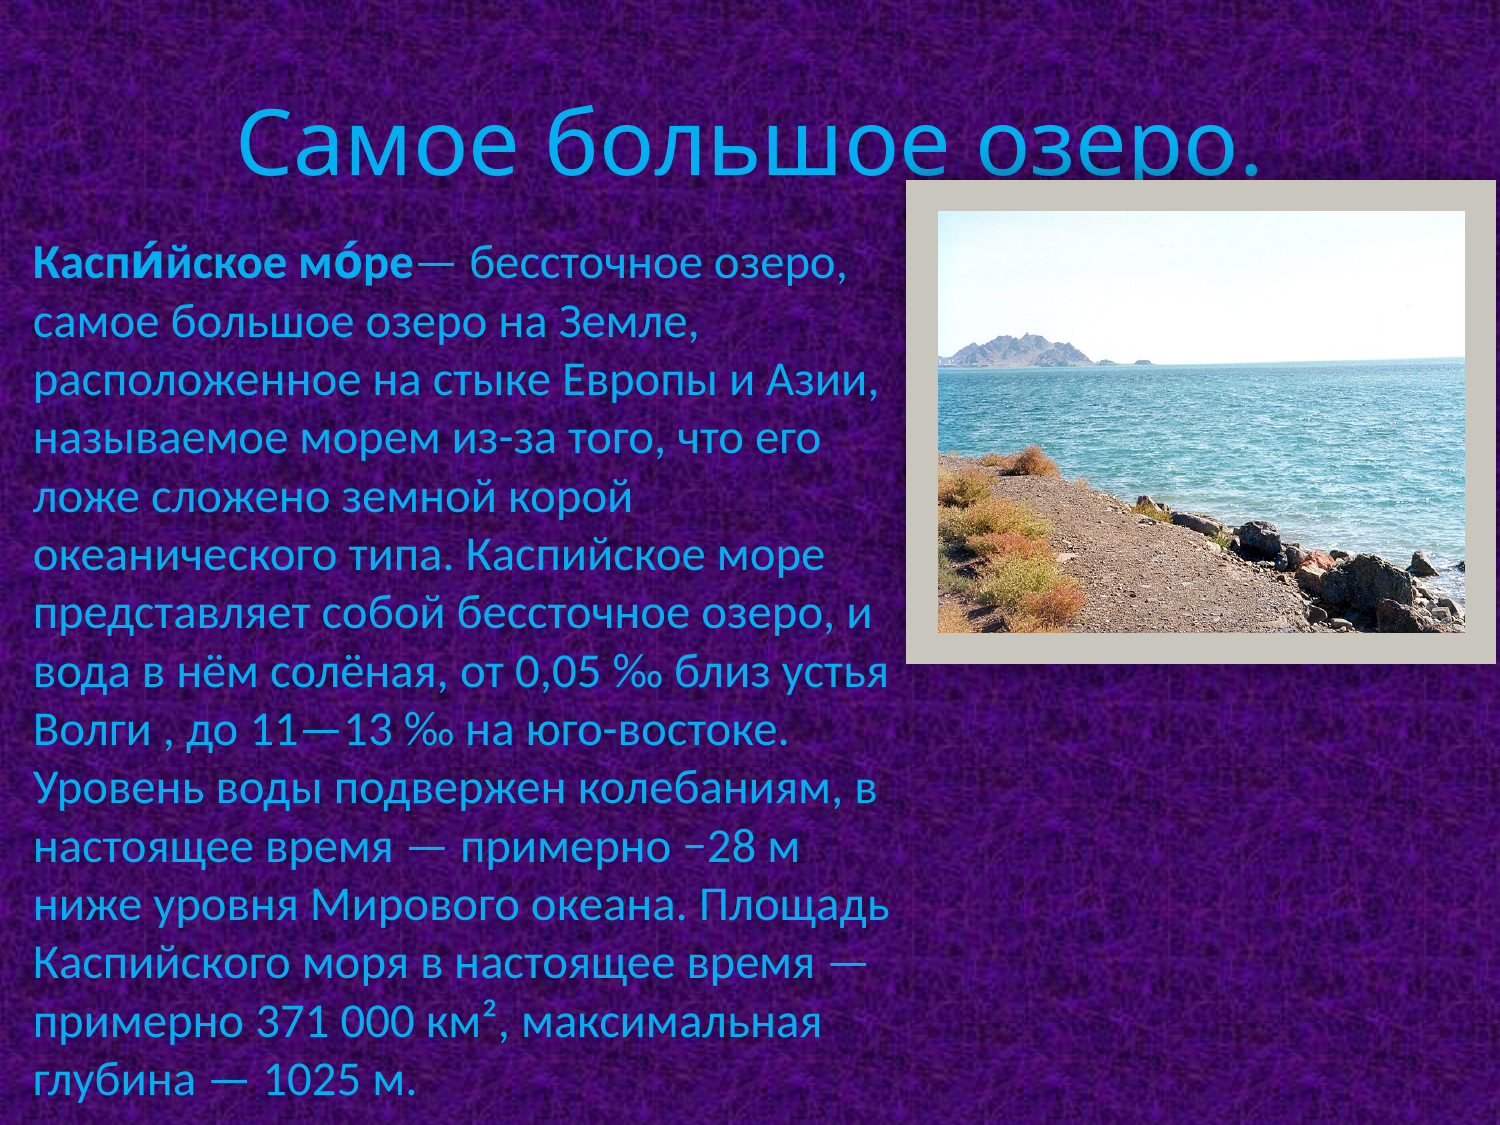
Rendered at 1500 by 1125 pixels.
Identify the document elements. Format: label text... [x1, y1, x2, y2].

title Самое большое озеро. [75, 45, 1425, 222]
list Каспи́йское мо́ре— бессточное озеро, самое большое озеро на Земле, расположенное на стыке Европы и Азии, называемое морем из-за того, что его ложе сложено земной корой океанического типа. Каспийское море представляет собой бессточное озеро, и вода в нём солёная, от 0,05 ‰ близ устья Волги , до 11—13 ‰ на юго-востоке. Уровень воды подвержен колебаниям, в настоящее время — примерно −28 м ниже уровня Мирового океана. Площадь Каспийского моря в настоящее время — примерно 371 000 км², максимальная глубина — 1025 м. [0, 222, 915, 1125]
picture [937, 210, 1466, 633]
picture [0, 0, 1500, 1125]
